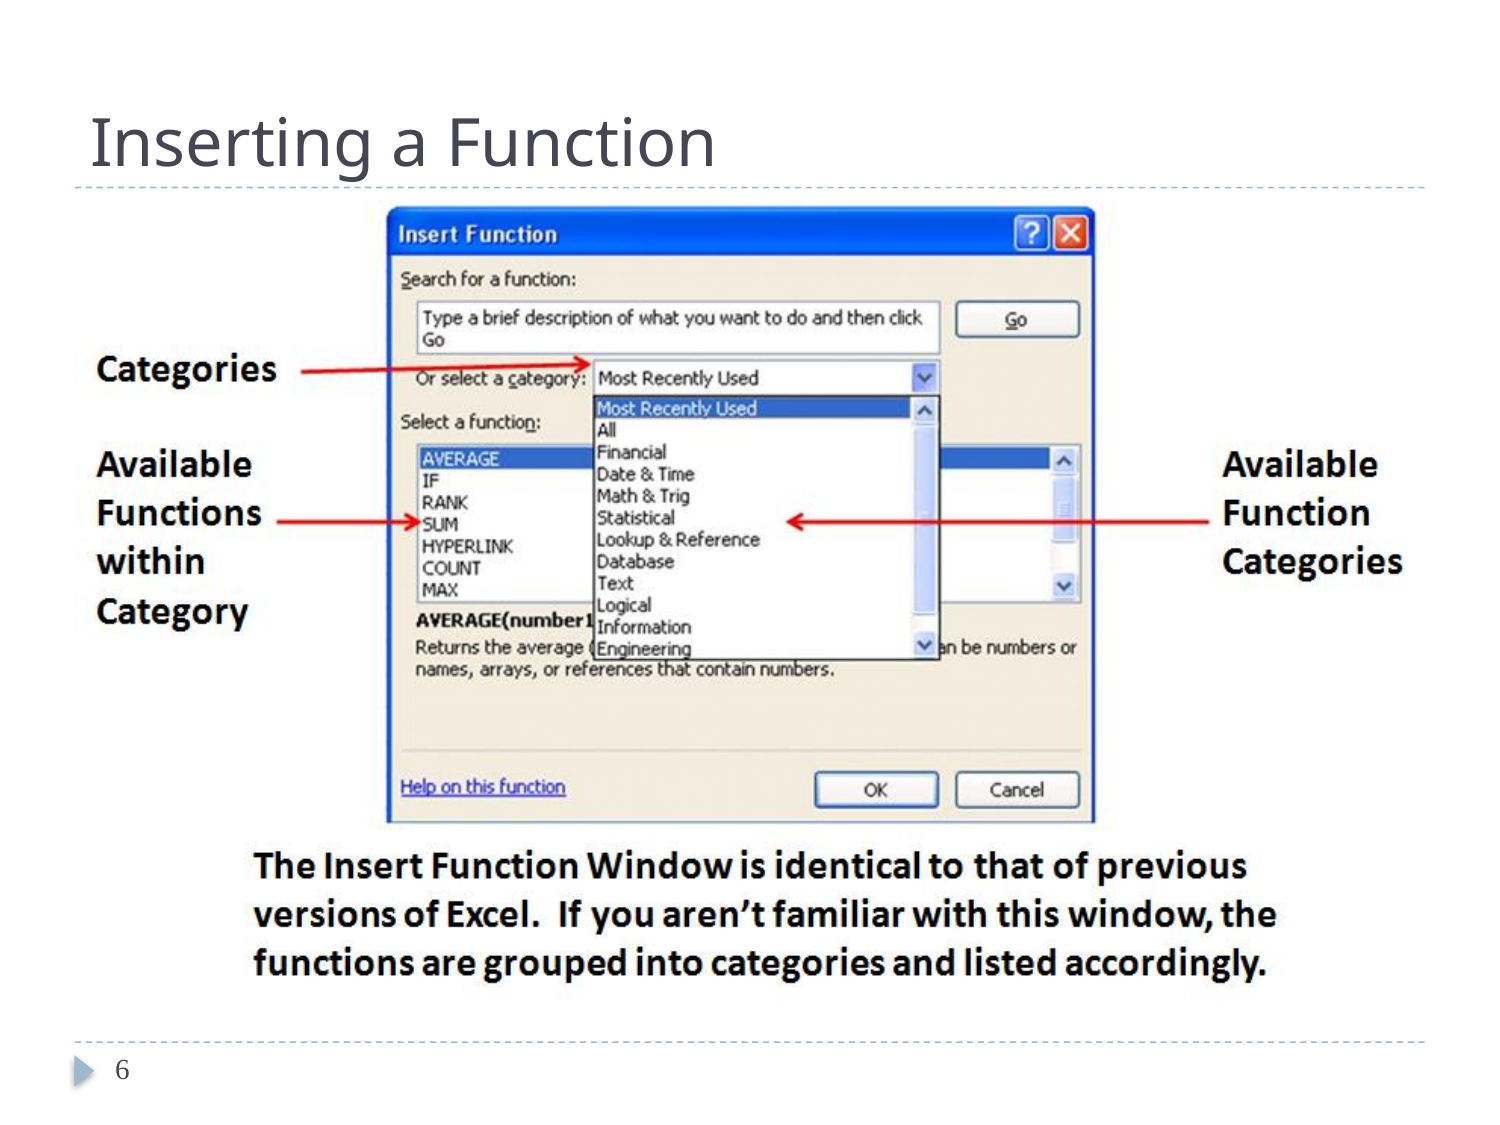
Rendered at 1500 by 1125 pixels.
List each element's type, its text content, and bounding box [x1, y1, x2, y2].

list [74, 200, 1426, 1010]
title Inserting a Function [74, 24, 1426, 188]
slide_number 6 [100, 1042, 426, 1103]
